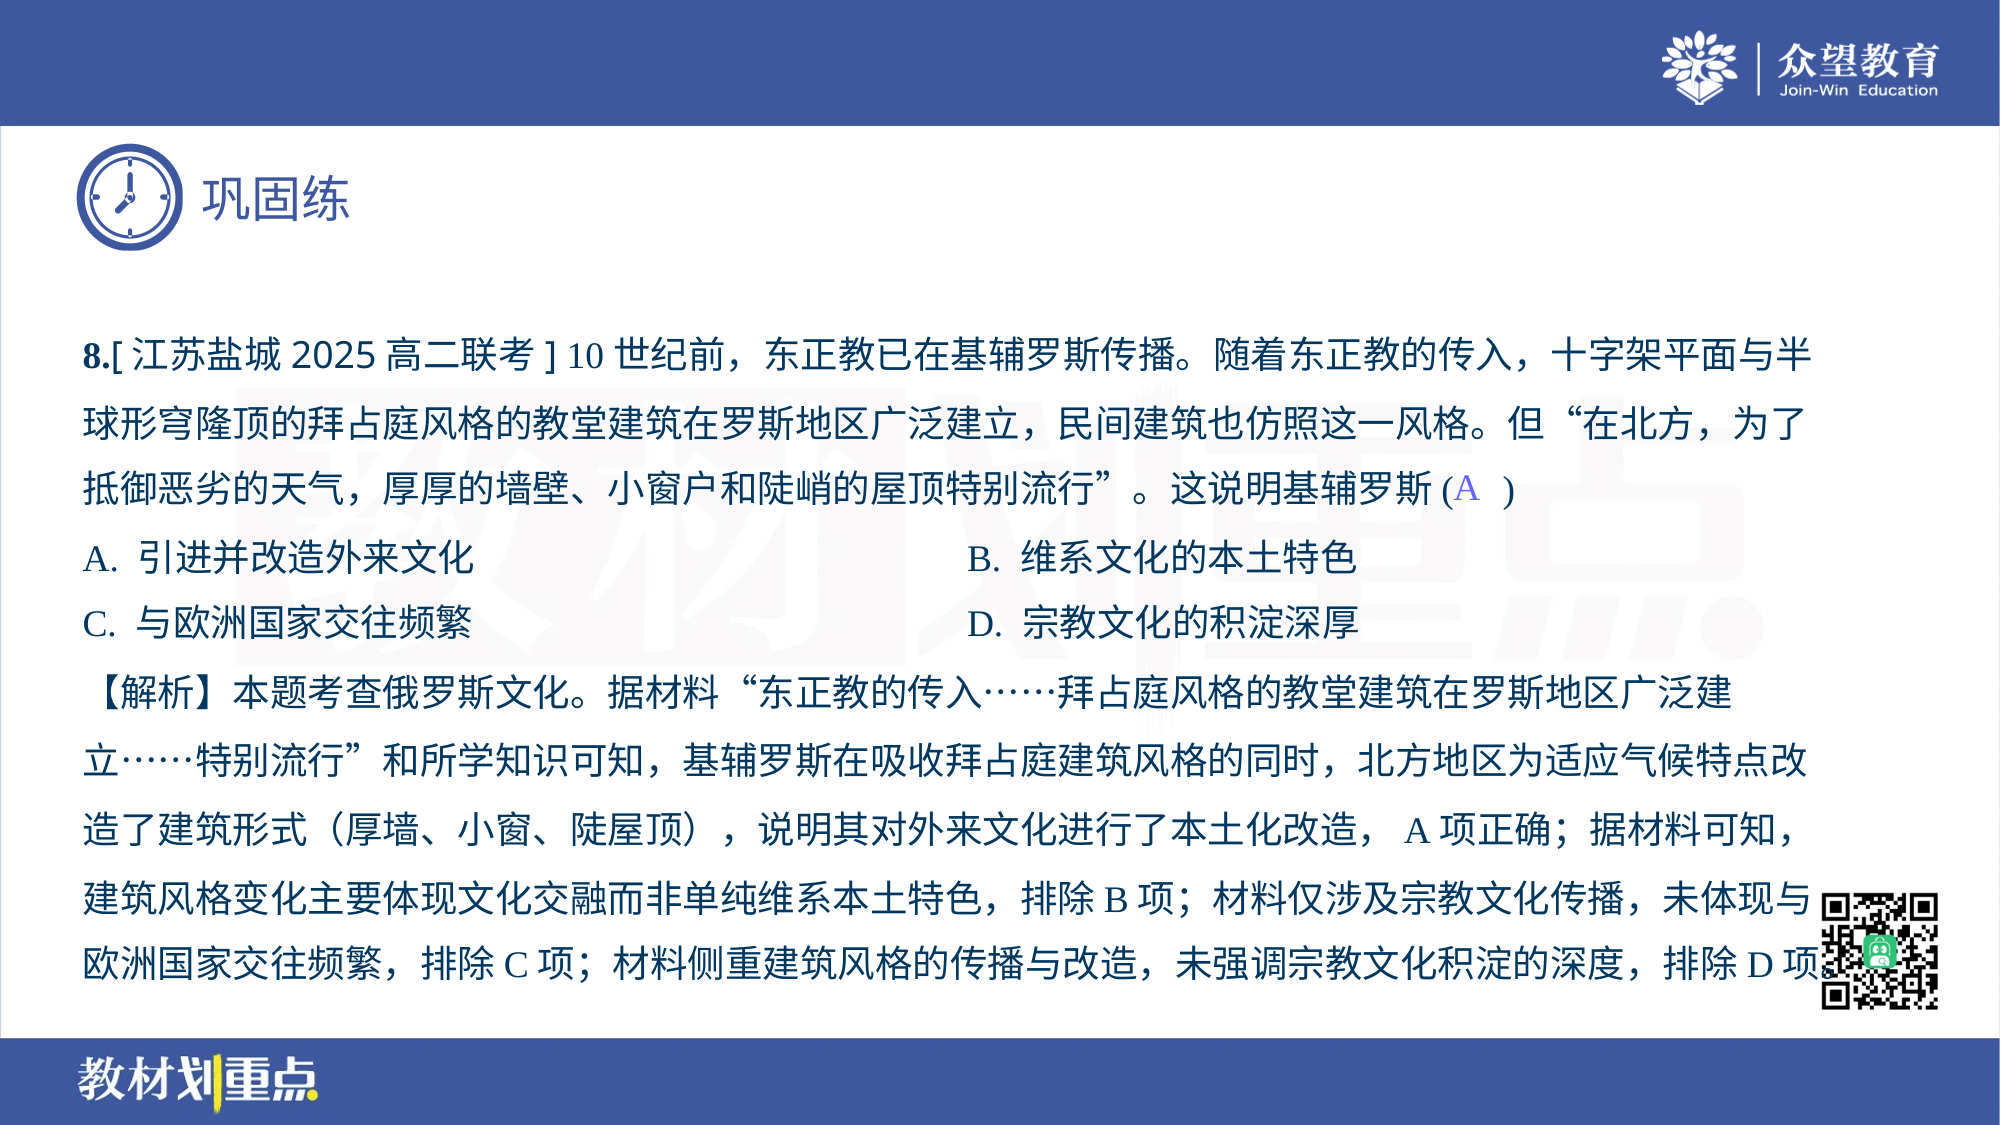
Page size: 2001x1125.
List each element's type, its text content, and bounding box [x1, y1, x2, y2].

text_box A. 引进并改造外来文化 B. 维系文化的本土特色 C. 与欧洲国家交往频繁 D. 宗教文化的积淀深厚 [82, 510, 1817, 637]
text_box 8.[江苏盐城2025高二联考] 10世纪前，东正教已在基辅罗斯传播。随着东正教的传入，十字架平面与半 球形穹隆顶的拜占庭风格的教堂建筑在罗斯地区广泛建立，民间建筑也仿照这一风格。但“在北方，为了 抵御恶劣的天气，厚厚的墙壁、小窗户和陡峭的屋顶特别流行”。这说明基辅罗斯( ) [82, 307, 1817, 503]
text_box 【解析】本题考查俄罗斯文化。据材料“东正教的传入……拜占庭风格的教堂建筑在罗斯地区广泛建 立……特别流行”和所学知识可知，基辅罗斯在吸收拜占庭建筑风格的同时，北方地区为适应气候特点改 造了建筑形式（厚墙、小窗、陡屋顶），说明其对外来文化进行了本土化改造，A项正确；据材料可知， 建筑风格变化主要体现文化交融而非单纯维系本土特色，排除B项；材料仅涉及宗教文化传播，未体现与 欧洲国家交往频繁，排除C项；材料侧重建筑风格的传播与改造，未强调宗教文化积淀的深度，排除D项。 [82, 645, 1817, 979]
picture [0, 0, 2000, 1125]
text_box A [1439, 442, 1494, 501]
